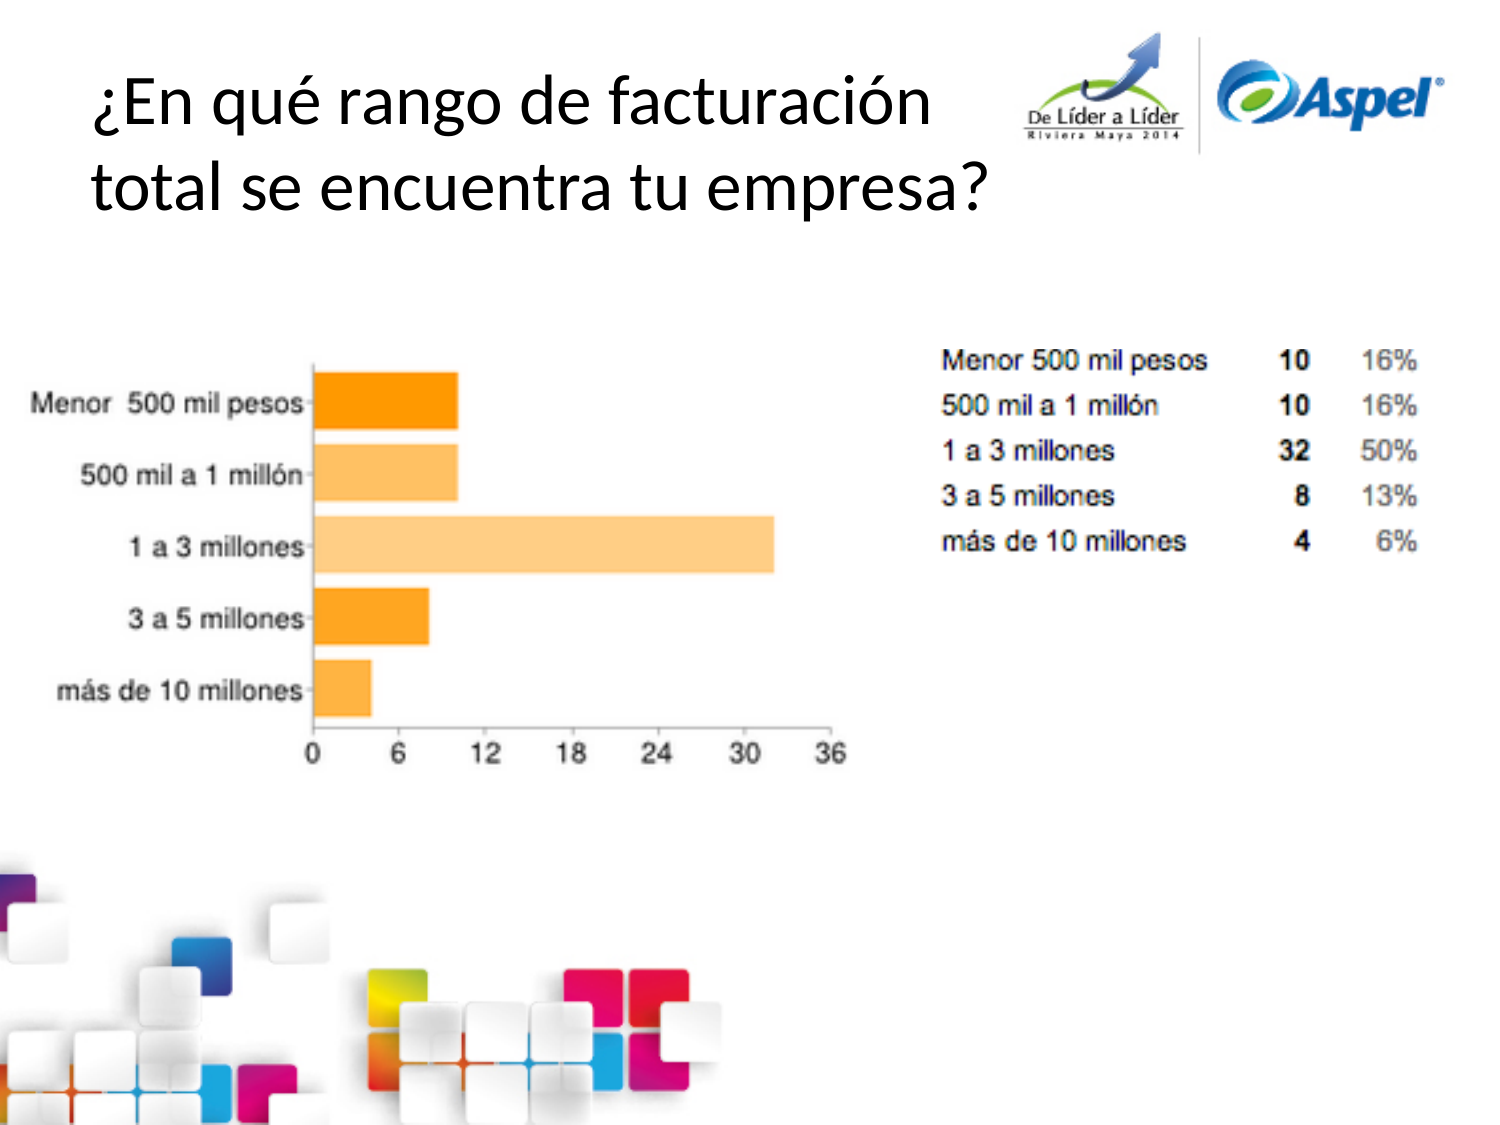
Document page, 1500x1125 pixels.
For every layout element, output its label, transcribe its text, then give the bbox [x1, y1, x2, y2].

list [0, 349, 1490, 958]
title ¿En qué rango de facturación total se encuentra tu empresa? [75, 45, 1425, 233]
picture [0, 0, 1500, 1125]
